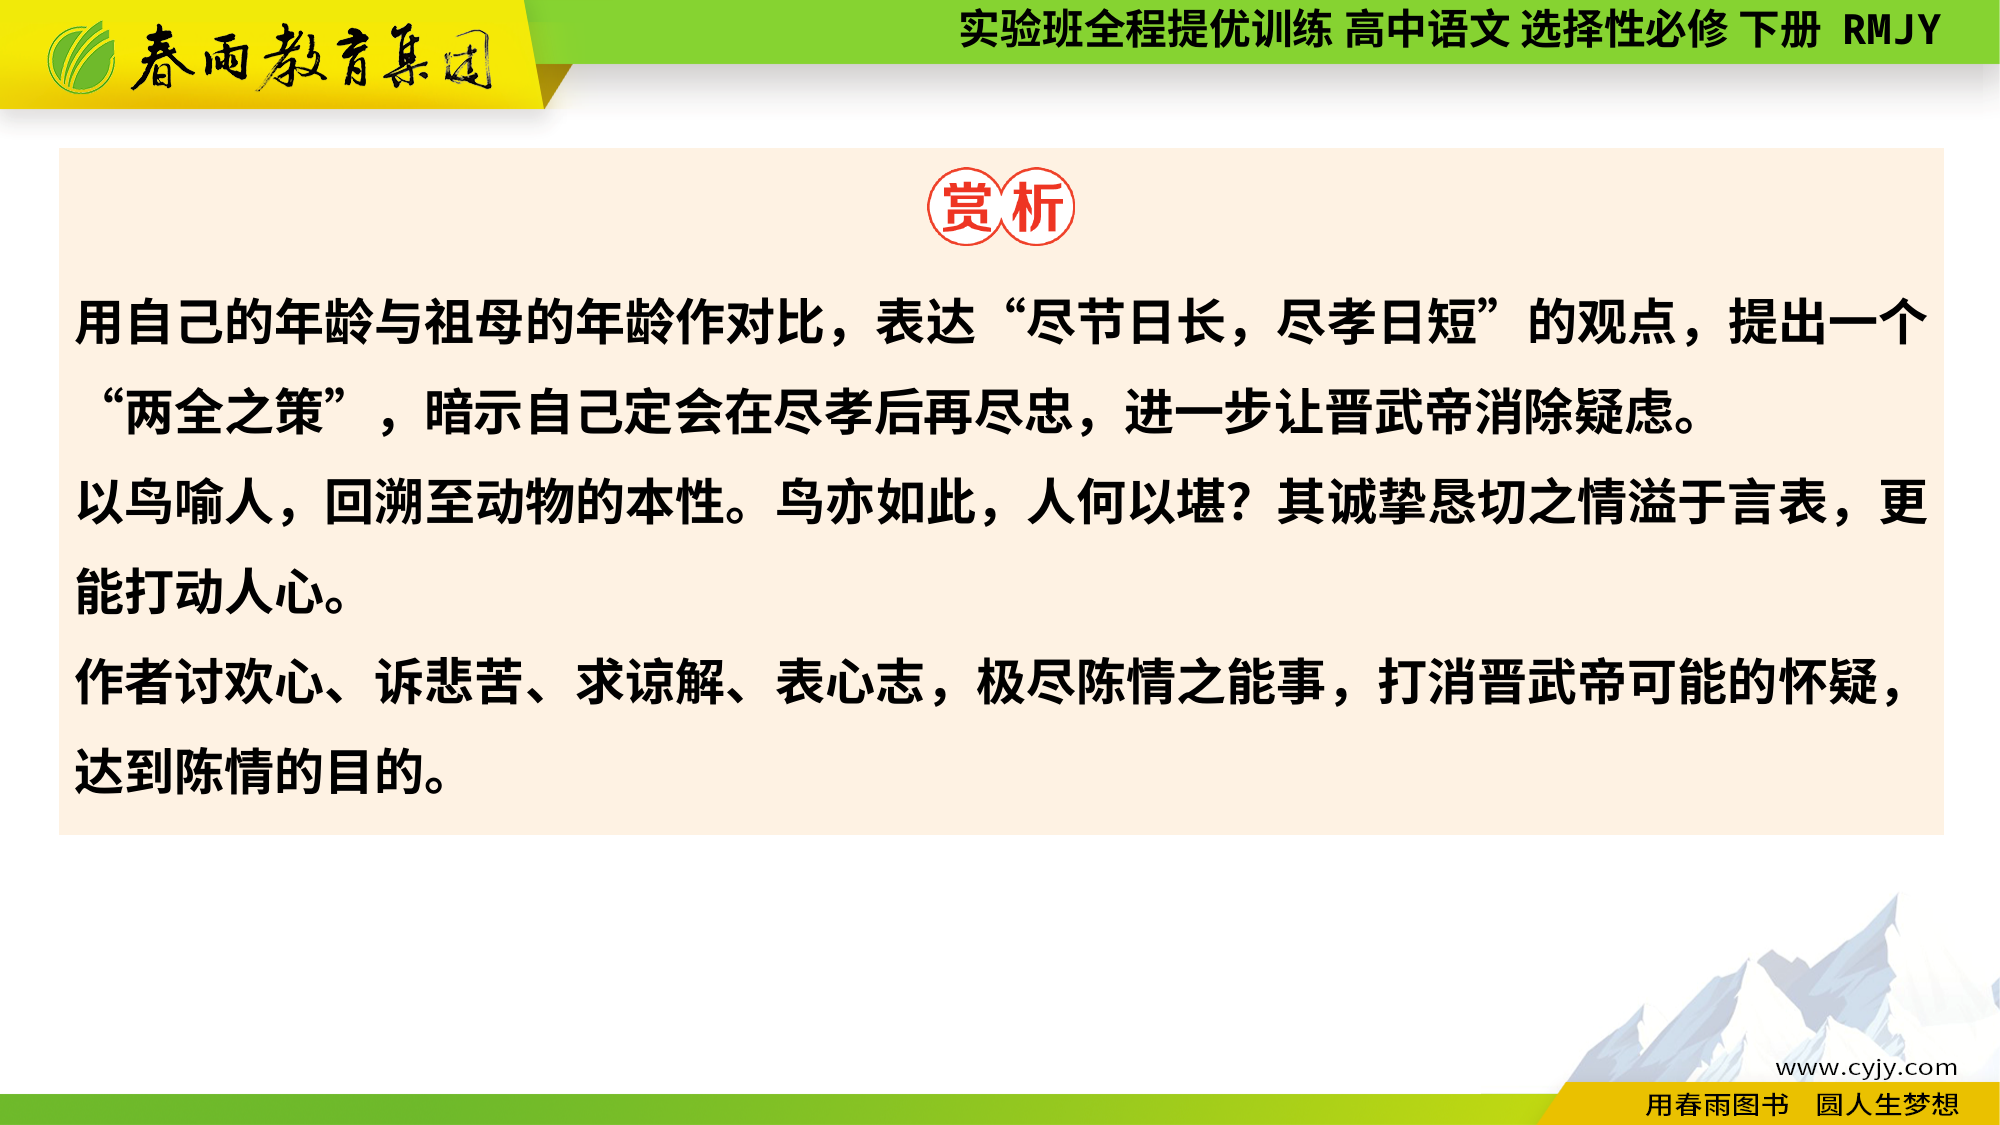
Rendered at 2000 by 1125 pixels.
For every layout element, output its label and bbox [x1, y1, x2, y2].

text_box [58, 148, 1944, 835]
picture [0, 0, 2000, 1125]
